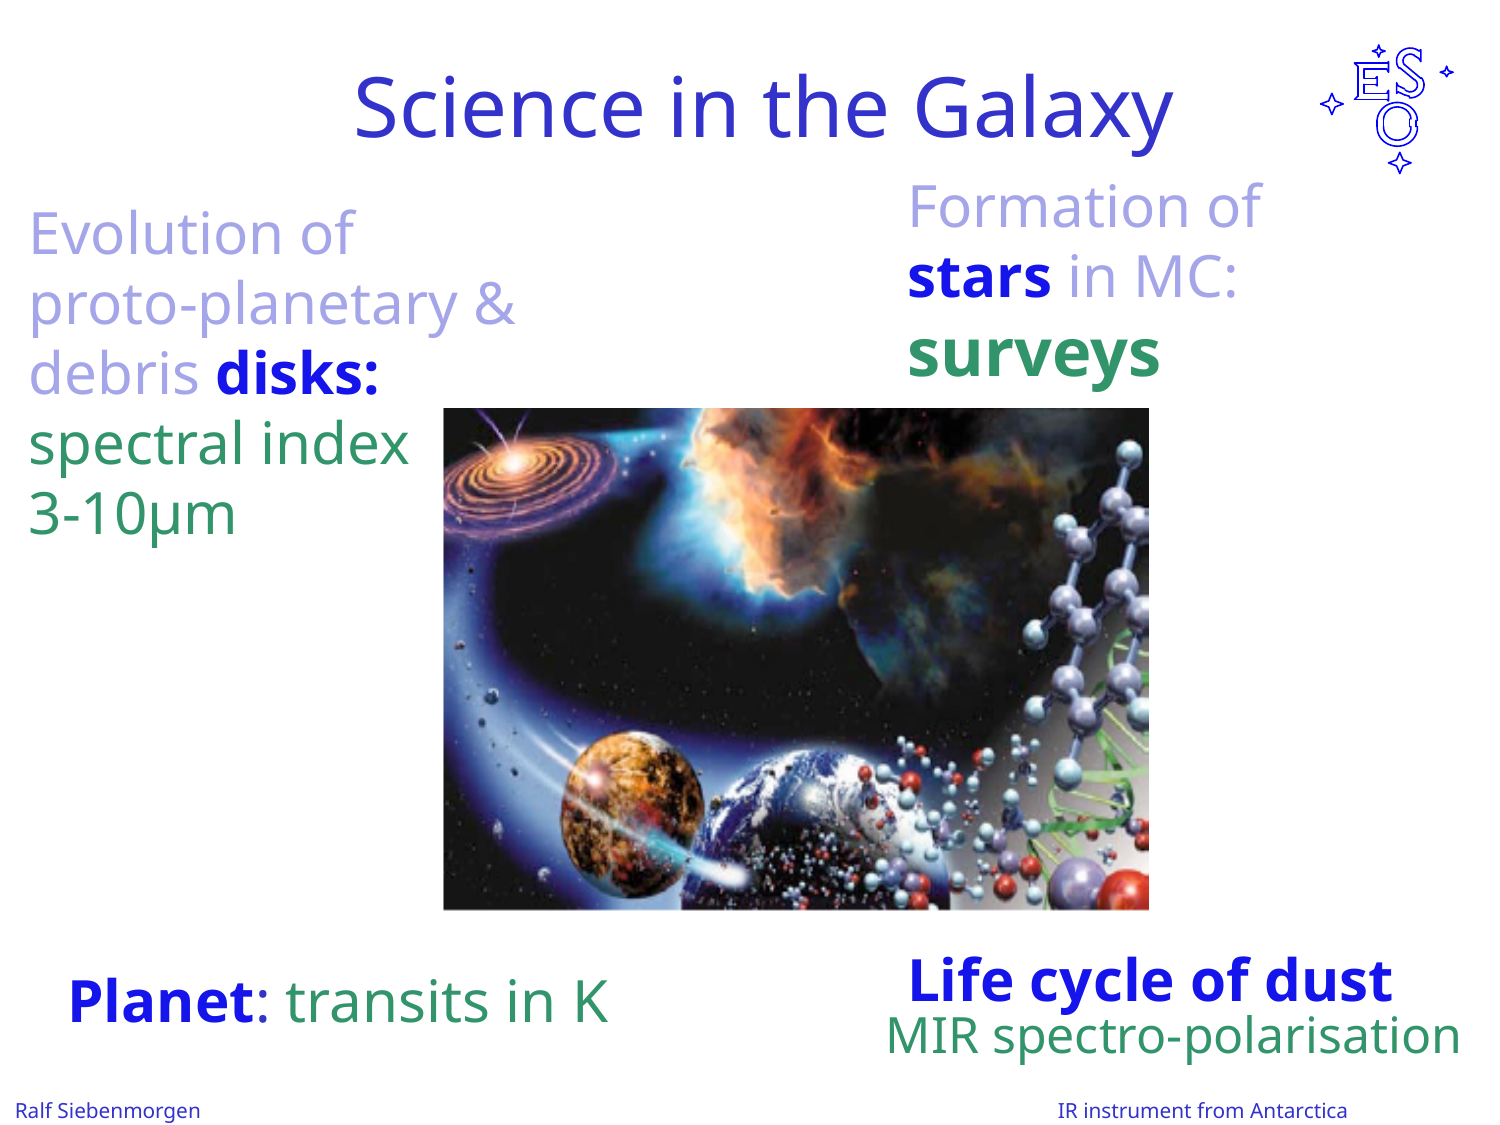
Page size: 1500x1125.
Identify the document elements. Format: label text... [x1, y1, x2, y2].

text_box MIR spectro-polarisation [871, 996, 1491, 1071]
text_box Science in the Galaxy [338, 46, 1191, 160]
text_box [11, 161, 1423, 1044]
